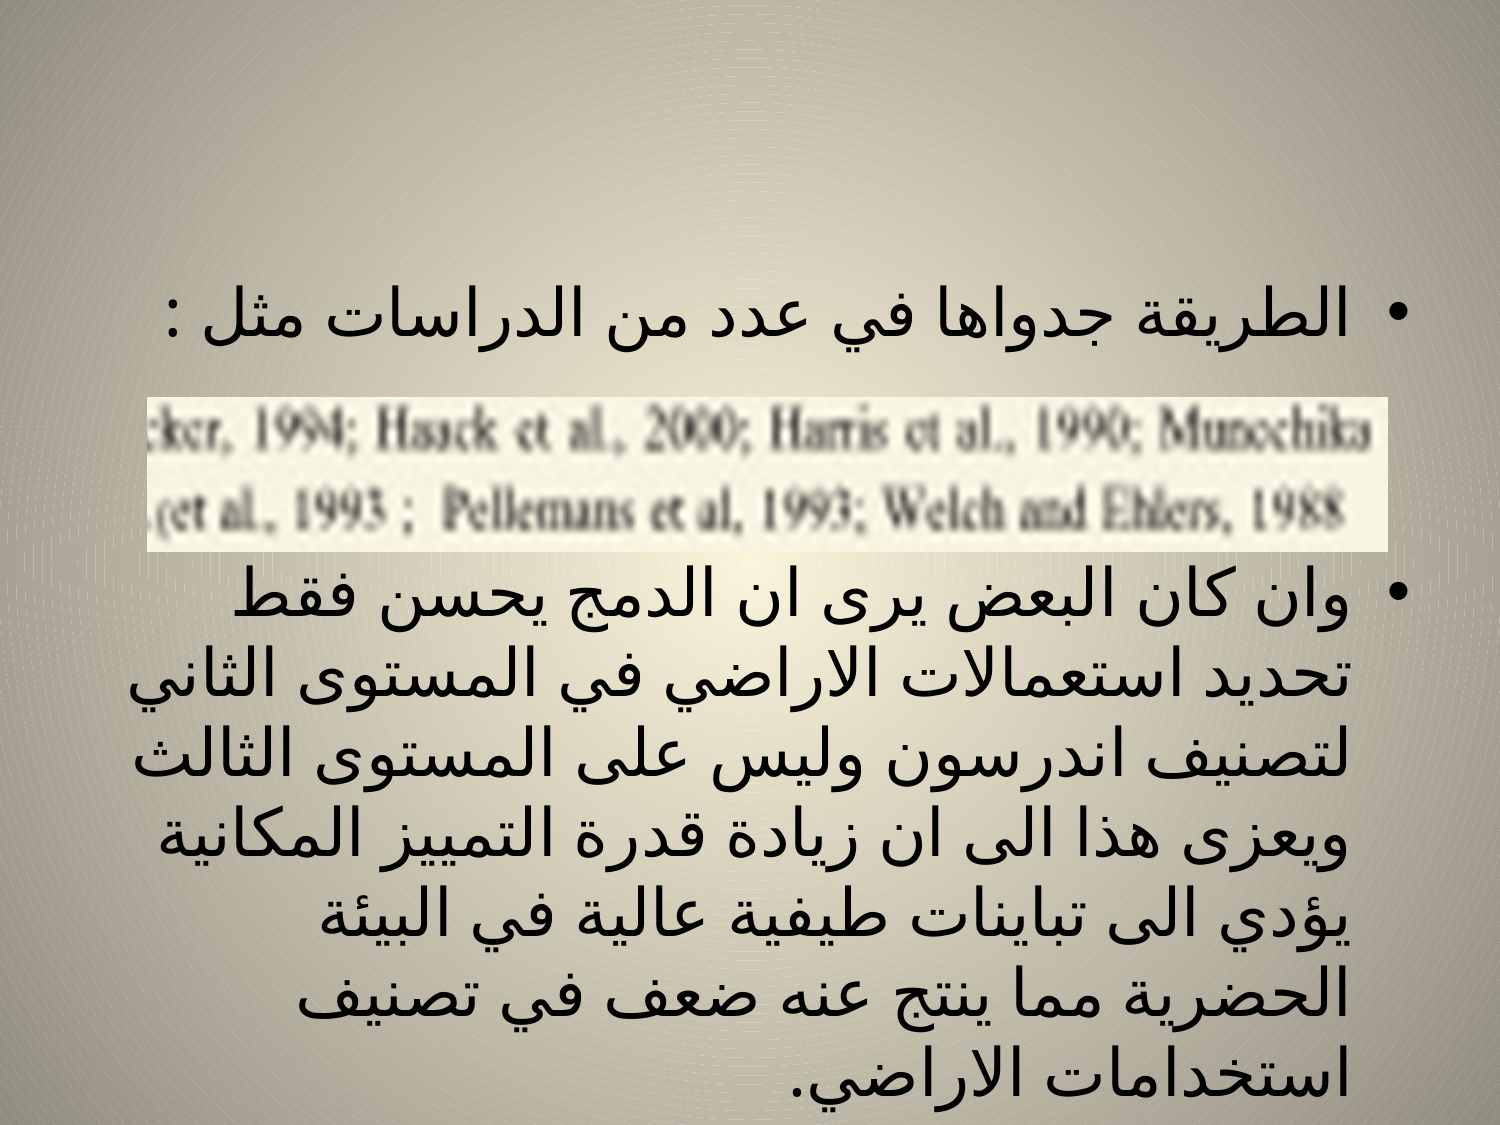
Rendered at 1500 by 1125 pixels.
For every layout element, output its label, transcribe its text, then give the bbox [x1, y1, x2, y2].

list الطريقة جدواها في عدد من الدراسات مثل : وان كان البعض يرى ان الدمج يحسن فقط تحديد استعمالات الاراضي في المستوى الثاني لتصنيف اندرسون وليس على المستوى الثالث ويعزى هذا الى ان زيادة قدرة التمييز المكانية يؤدي الى تباينات طيفية عالية في البيئة الحضرية مما ينتج عنه ضعف في تصنيف استخدامات الاراضي. [75, 262, 1425, 1005]
picture [147, 396, 1389, 553]
